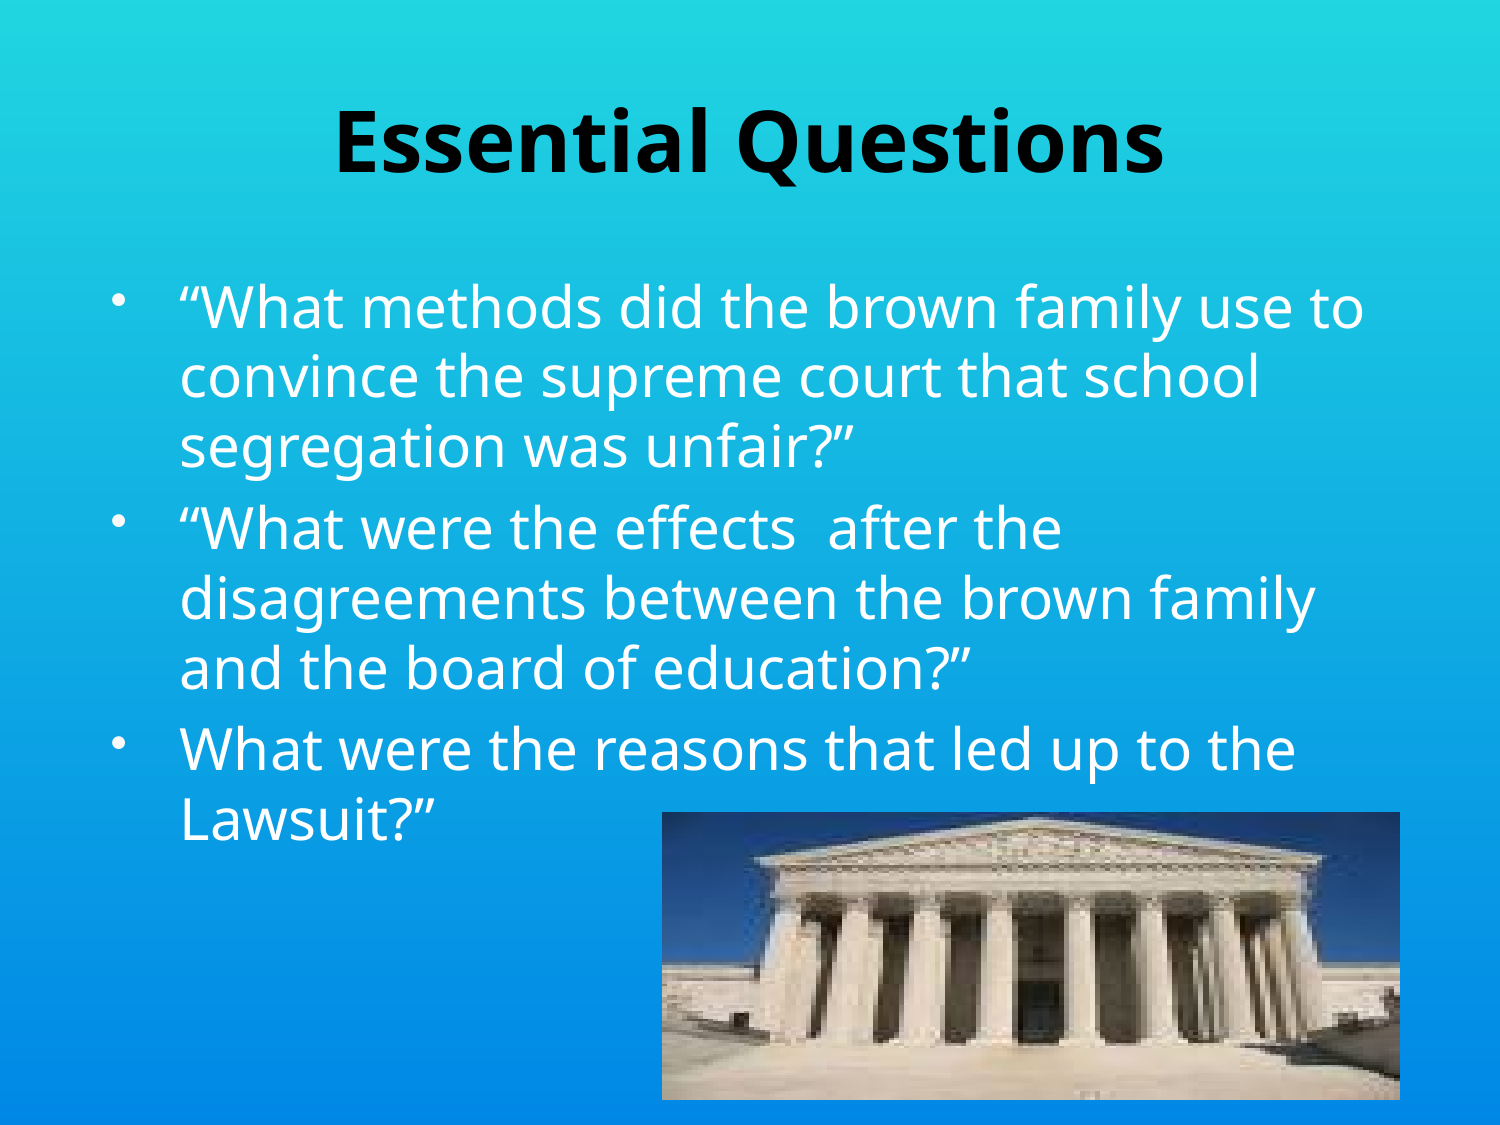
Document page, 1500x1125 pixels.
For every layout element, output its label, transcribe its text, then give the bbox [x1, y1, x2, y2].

list “What methods did the brown family use to convince the supreme court that school segregation was unfair?” “What were the effects after the disagreements between the brown family and the board of education?” What were the reasons that led up to the Lawsuit?” [75, 262, 1425, 1035]
picture [662, 813, 1401, 1100]
title Essential Questions [75, 45, 1425, 233]
